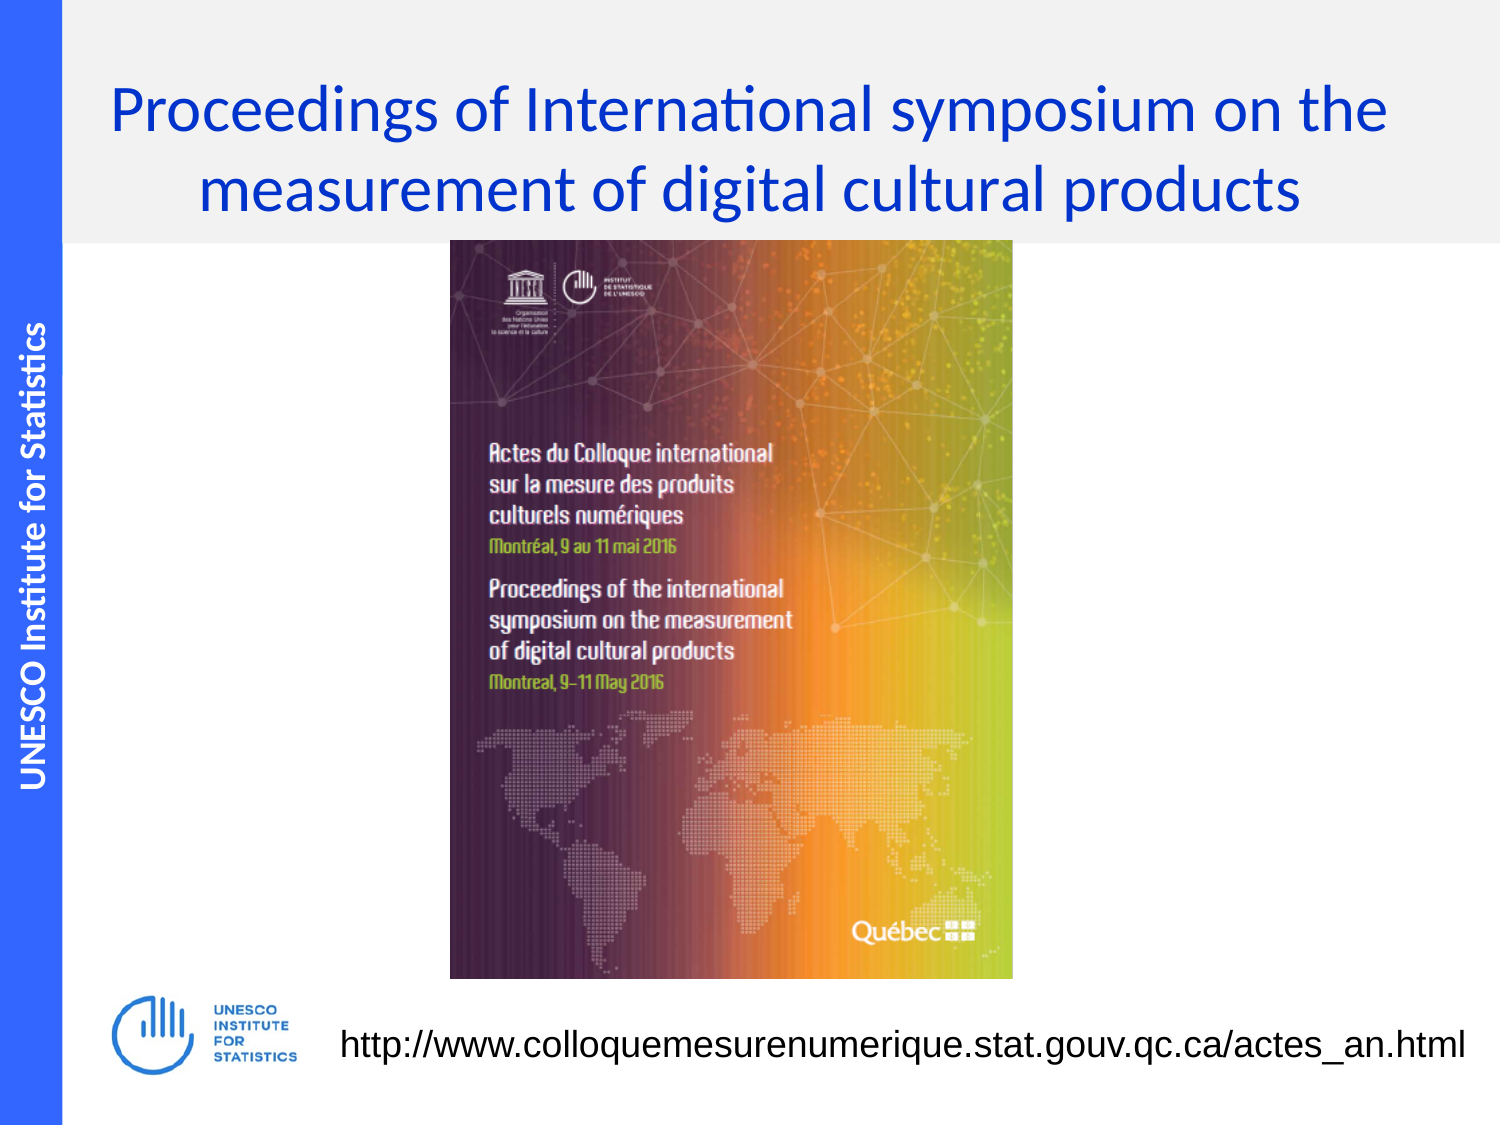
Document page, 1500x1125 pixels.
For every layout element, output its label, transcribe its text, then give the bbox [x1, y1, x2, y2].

text_box http://www.colloquemesurenumerique.stat.gouv.qc.ca/actes_an.html [324, 1012, 1500, 1073]
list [449, 239, 1013, 980]
title Proceedings of International symposium on the measurement of digital cultural products [75, 45, 1425, 233]
picture [70, 964, 338, 1106]
